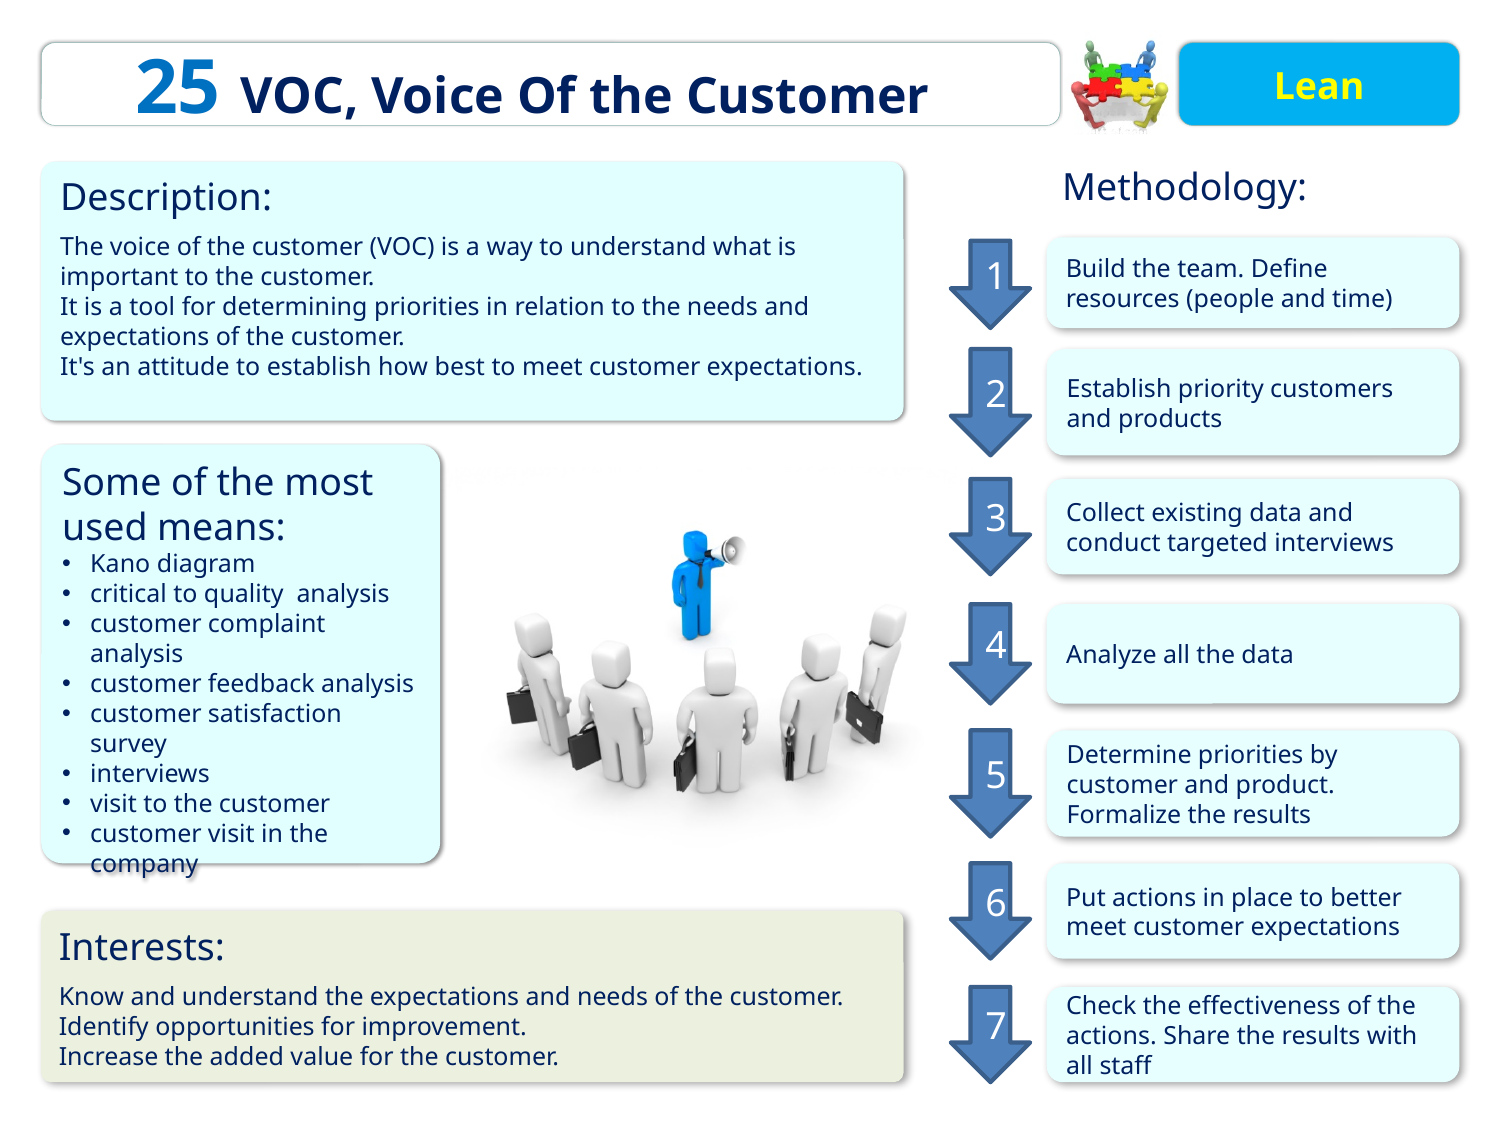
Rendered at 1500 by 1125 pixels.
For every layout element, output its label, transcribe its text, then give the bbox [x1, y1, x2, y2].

text_box 25 VOC, Voice Of the Customer [39, 40, 1058, 128]
text_box Description: The voice of the customer (VOC) is a way to understand what is important to the customer. It is a tool for determining priorities in relation to the needs and expectations of the customer. It's an attitude to establish how best to meet customer expectations. [39, 159, 906, 423]
text_box 3 [979, 476, 1033, 577]
text_box Check the effectiveness of the actions. Share the results with all staff [1044, 984, 1462, 1085]
text_box Analyze all the data [1044, 602, 1462, 706]
text_box Some of the most used means: Kano diagram critical to quality analysis customer complaint analysis customer feedback analysis customer satisfaction survey interviews visit to the customer customer visit in the company [39, 442, 443, 866]
picture [1063, 30, 1175, 143]
text_box 7 [948, 984, 1033, 1085]
text_box 4 [979, 602, 1033, 706]
text_box Methodology: [1044, 153, 1460, 217]
picture [439, 467, 975, 864]
text_box Collect existing data and conduct targeted interviews [1044, 476, 1462, 577]
text_box 1 [948, 238, 1033, 331]
text_box Put actions in place to better meet customer expectations [1044, 861, 1462, 961]
text_box Build the team. Define resources (people and time) [1044, 235, 1462, 331]
text_box Determine priorities by customer and product. Formalize the results [1044, 728, 1462, 839]
text_box 6 [948, 861, 1033, 961]
text_box 5 [979, 728, 1033, 839]
text_box Lean [1181, 40, 1462, 128]
text_box Establish priority customers and products [1044, 346, 1462, 458]
text_box Interests: Know and understand the expectations and needs of the customer. Identify opportunities for improvement. Increase the added value for the customer. [39, 908, 906, 1085]
text_box 2 [948, 346, 1033, 458]
